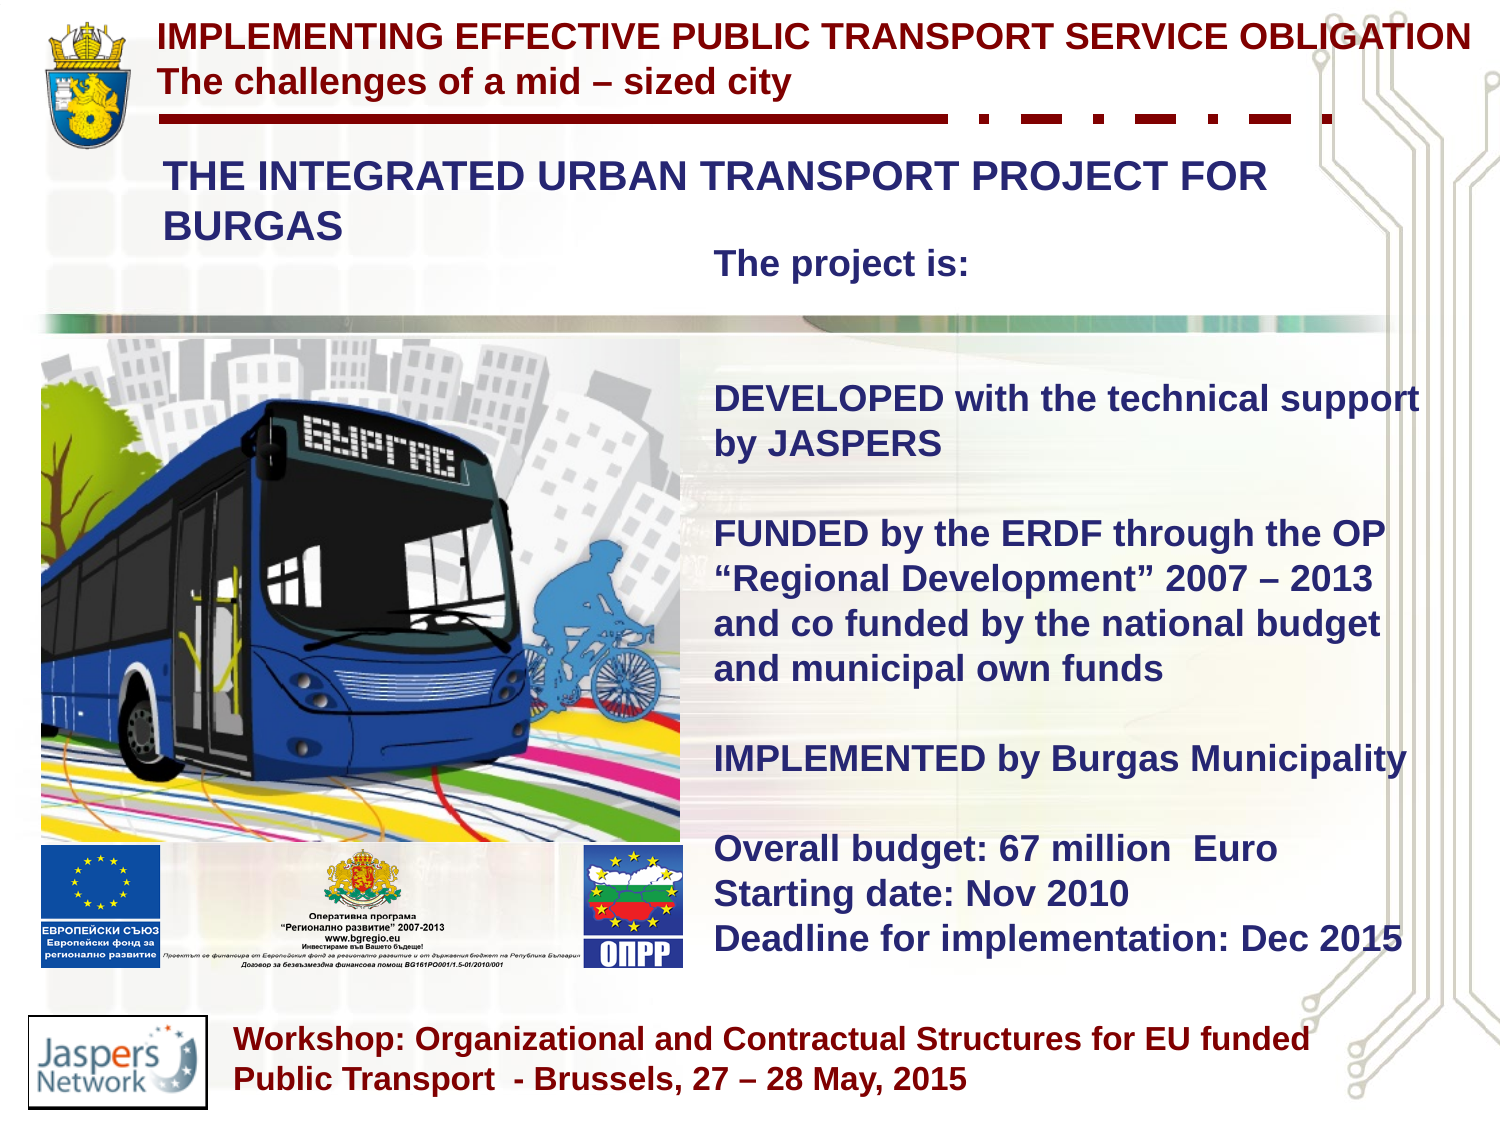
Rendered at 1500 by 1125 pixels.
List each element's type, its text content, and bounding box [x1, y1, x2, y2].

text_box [41, 0, 1500, 160]
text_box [29, 1009, 1389, 1109]
picture [0, 0, 1500, 1125]
text_box THE INTEGRATED URBAN TRANSPORT PROJECT FOR BURGAS [147, 169, 1468, 256]
text_box The project is: DEVELOPED with the technical support by JASPERS FUNDED by the ERDF through the OP “Regional Development” 2007 – 2013 and co funded by the national budget and municipal own funds IMPLEMENTED by Burgas Municipality Overall budget: 67 million Euro Starting date: Nov 2010 Deadline for implementation: Dec 2015 [698, 231, 1447, 967]
